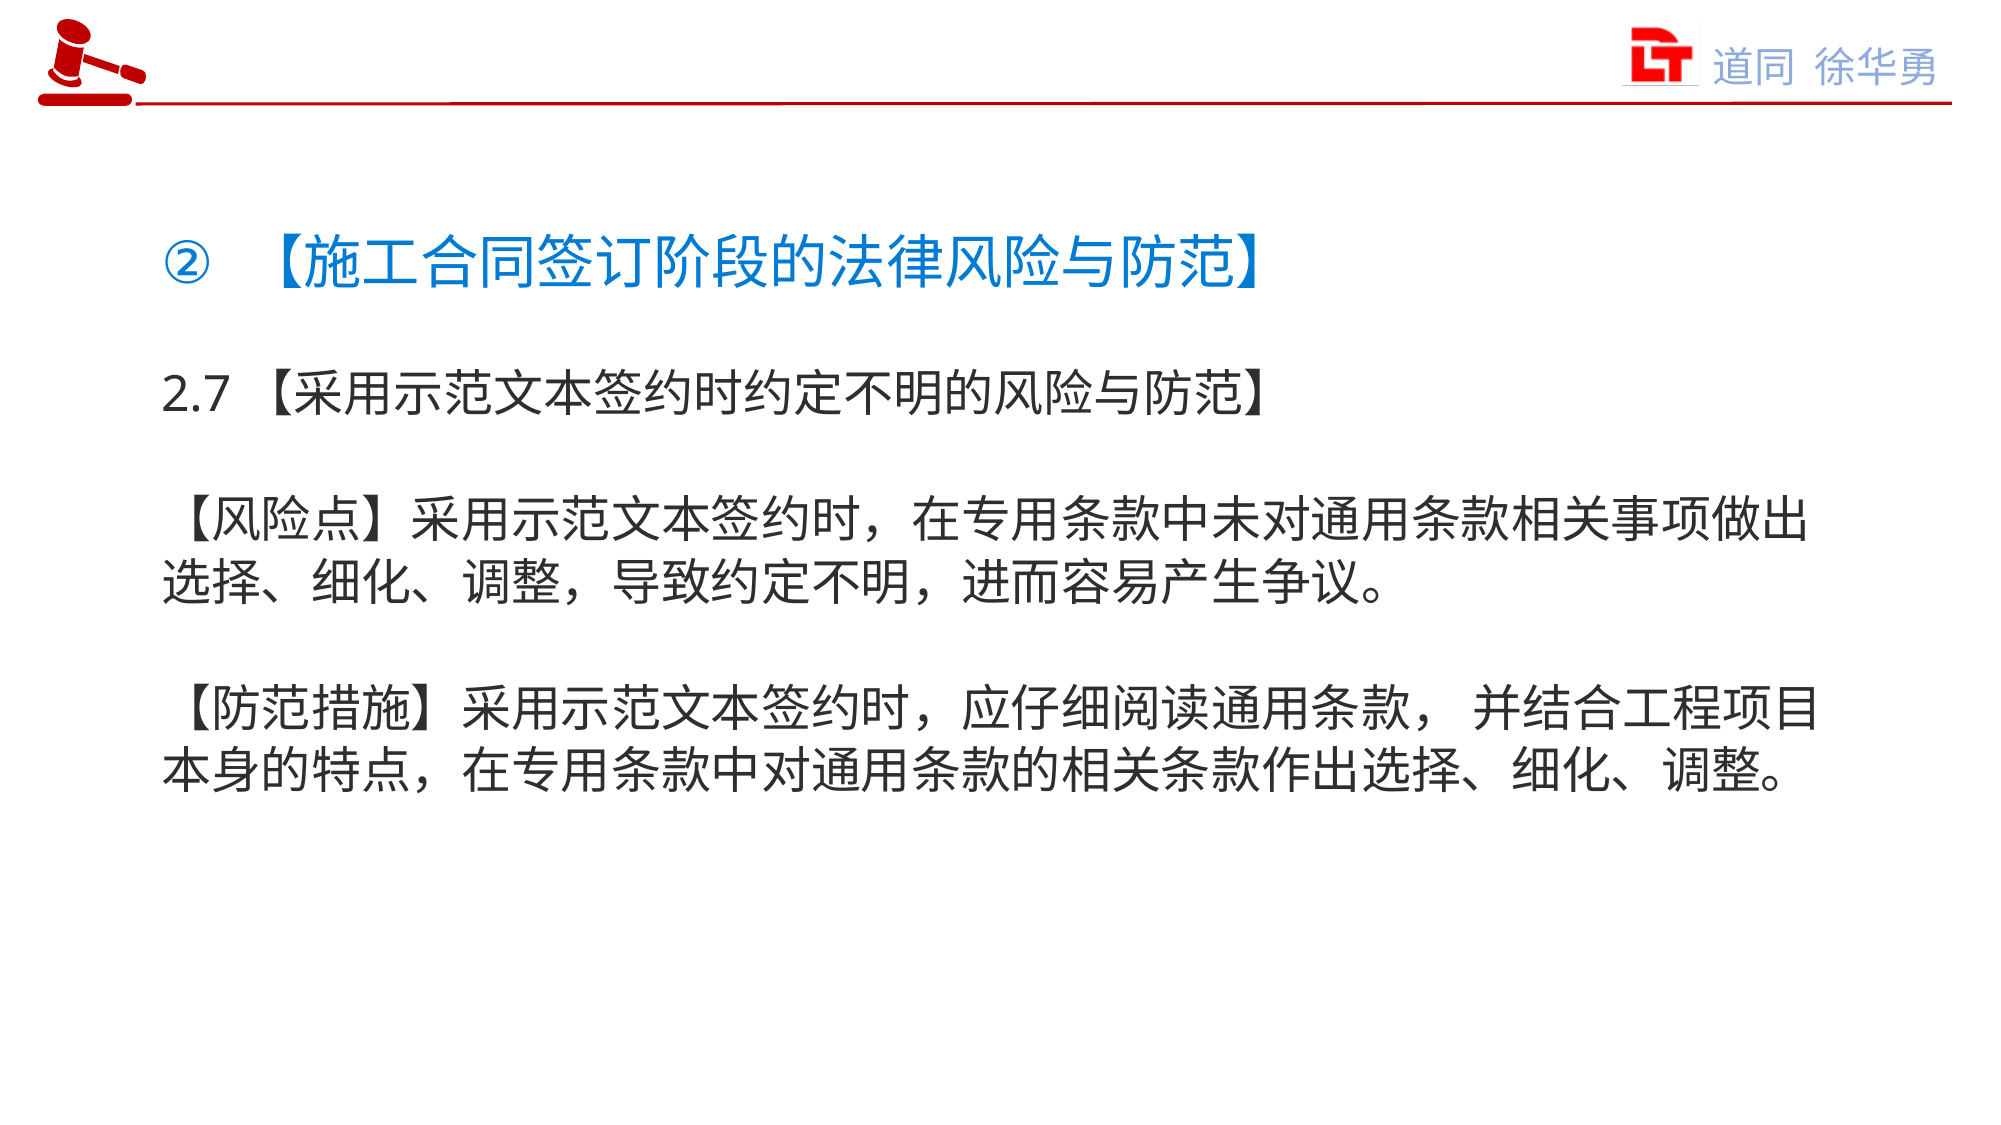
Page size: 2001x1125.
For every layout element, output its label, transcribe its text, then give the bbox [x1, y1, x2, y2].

picture [1622, 19, 1699, 97]
text_box 【施工合同签订阶段的法律风险与防范】 2.7【采用示范文本签约时约定不明的风险与防范】 【风险点】采用示范文本签约时，在专用条款中未对通用条款相关事项做出选择、细化、调整，导致约定不明，进而容易产生争议。 【防范措施】采用示范文本签约时，应仔细阅读通用条款， 并结合工程项目本身的特点，在专用条款中对通用条款的相关条款作出选择、细化、调整。 [146, 225, 1843, 807]
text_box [37, 17, 1954, 106]
